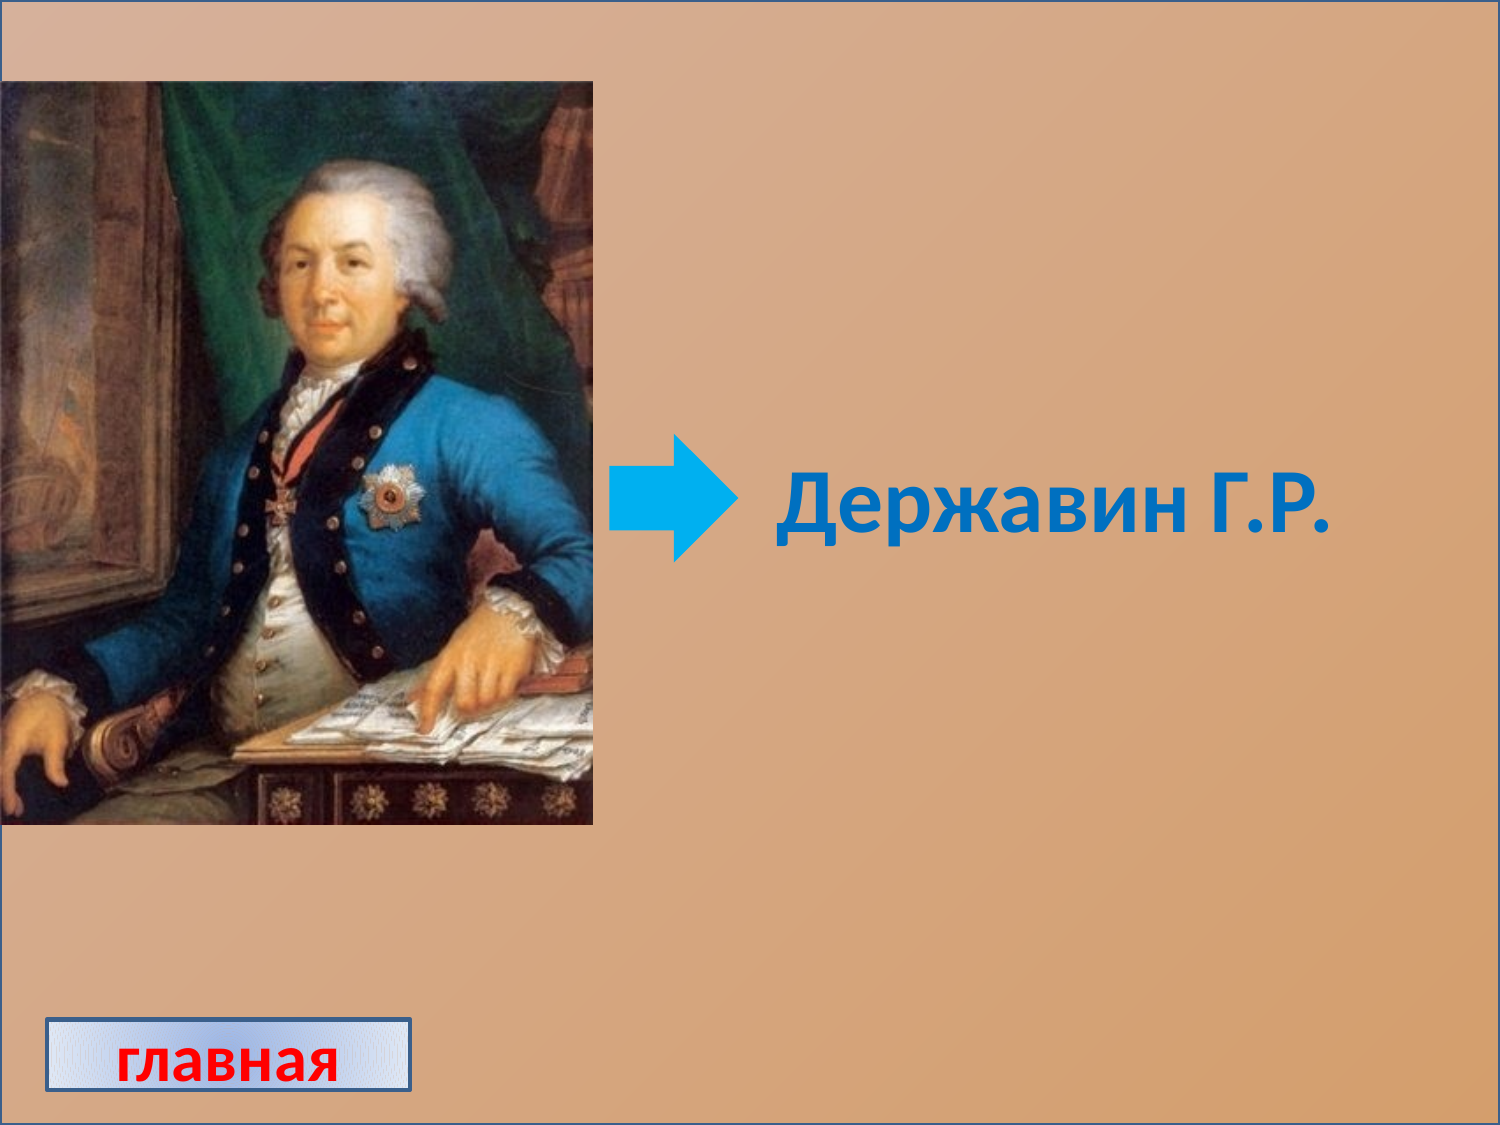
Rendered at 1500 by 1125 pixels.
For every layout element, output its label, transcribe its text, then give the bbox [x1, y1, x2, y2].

picture [0, 81, 594, 825]
text_box [607, 431, 741, 565]
text_box главная [45, 1017, 412, 1092]
text_box Державин Г.Р. [761, 433, 1407, 669]
text_box [0, 0, 1500, 1125]
